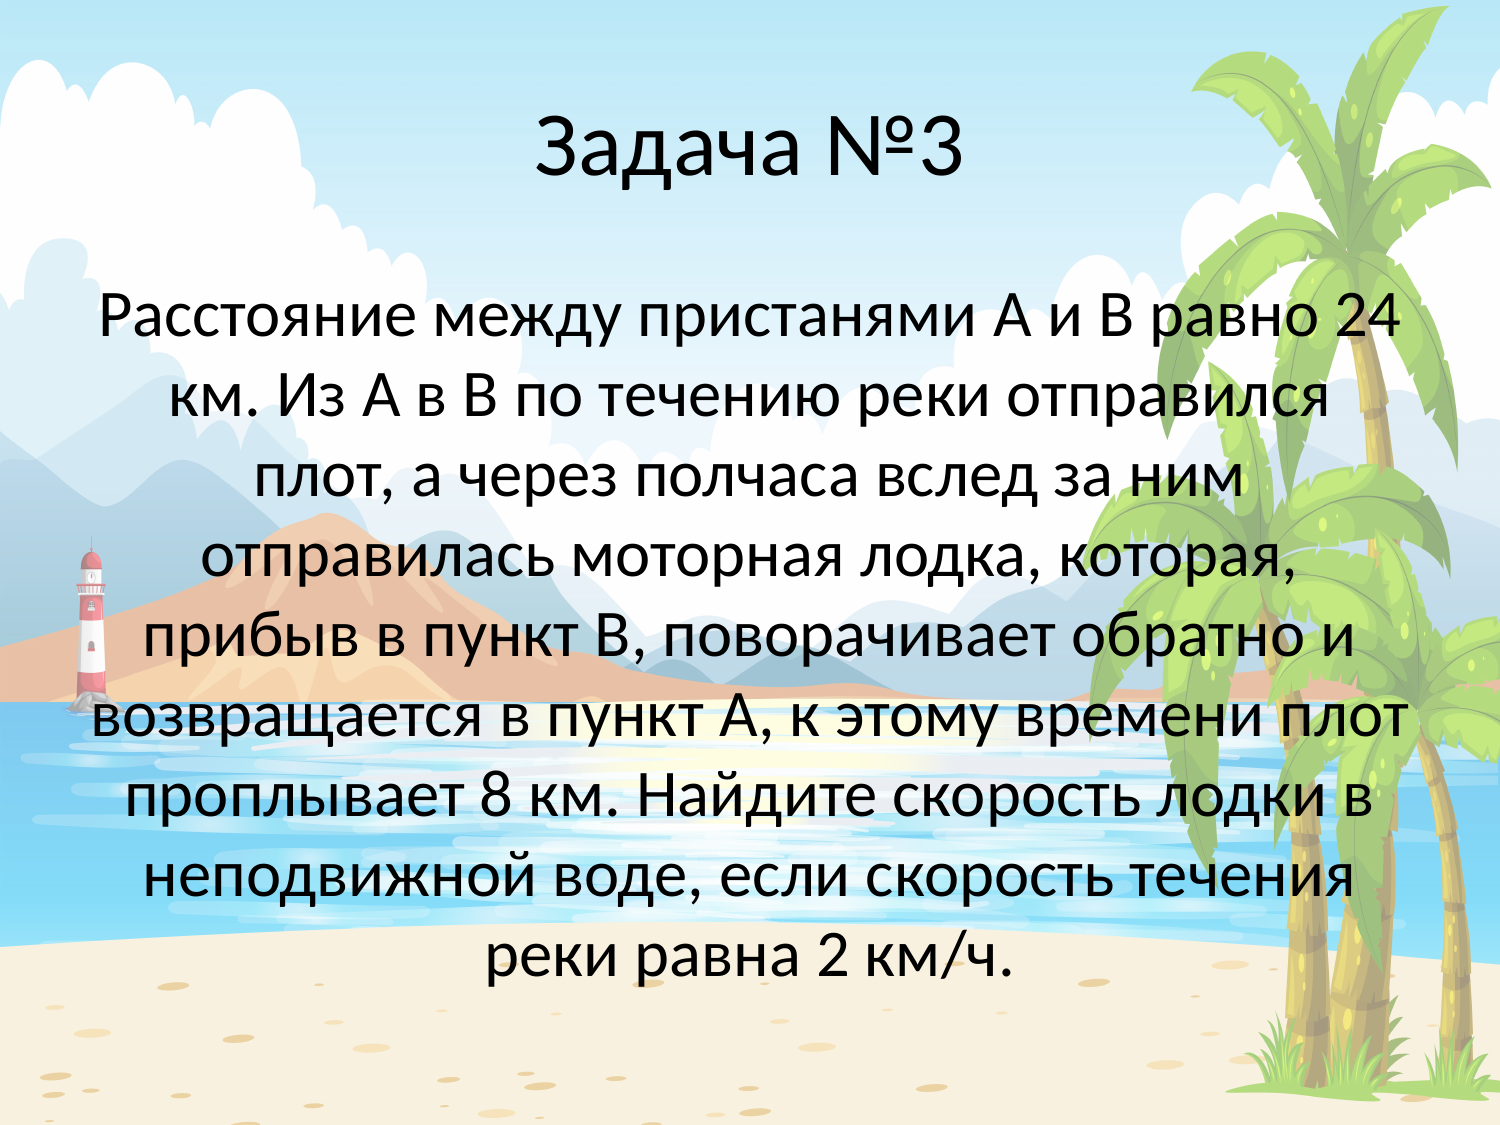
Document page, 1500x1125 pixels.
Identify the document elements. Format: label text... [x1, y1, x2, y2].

title Задача №3 [75, 45, 1425, 233]
list Расстояние между пристанями A и B равно 24 км. Из A в B по течению реки отправился плот, а через полчаса вслед за ним отправилась моторная лодка, которая, прибыв в пункт B, поворачивает обратно и возвращается в пункт A, к этому времени плот проплывает 8 км. Найдите скорость лодки в неподвижной воде, если скорость течения реки равна 2 км/ч. [75, 262, 1425, 1005]
